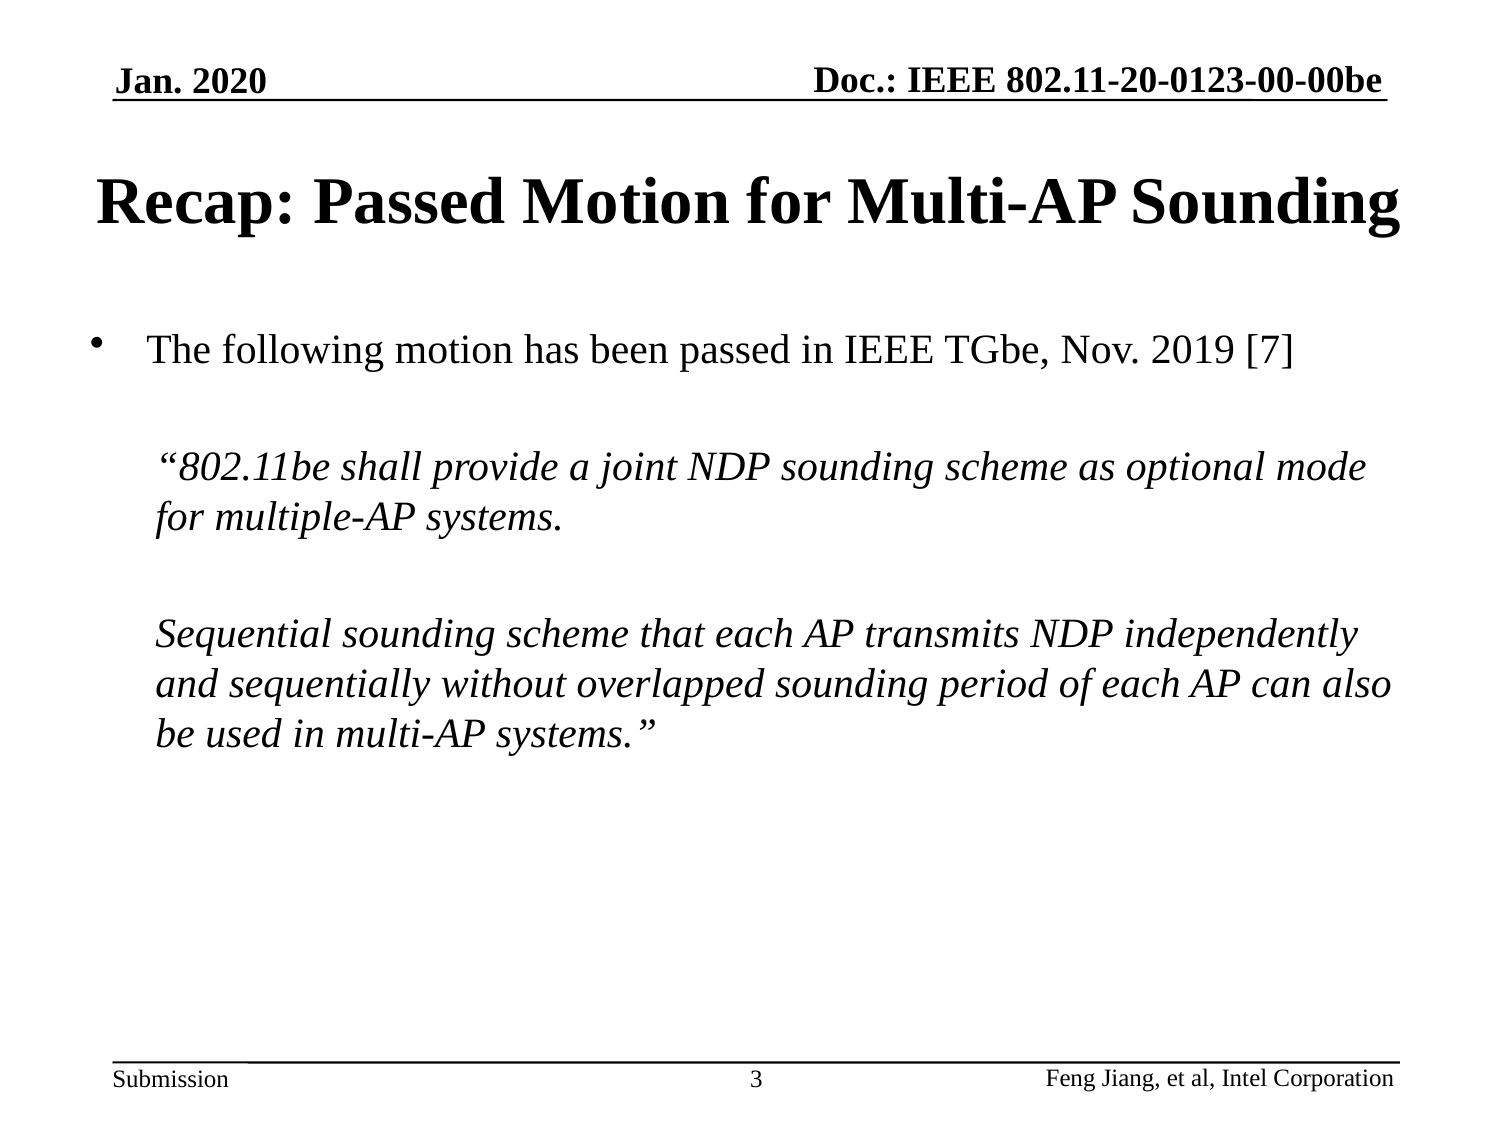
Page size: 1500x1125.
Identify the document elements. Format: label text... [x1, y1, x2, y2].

text_box Jan. 2020 [100, 48, 372, 102]
slide_number 3 [741, 1064, 772, 1093]
title Recap: Passed Motion for Multi-AP Sounding [74, 101, 1425, 292]
list The following motion has been passed in IEEE TGbe, Nov. 2019 [7] “802.11be shall provide a joint NDP sounding scheme as optional mode for multiple-AP systems. Sequential sounding scheme that each AP transmits NDP independently and sequentially without overlapped sounding period of each AP can also be used in multi-AP systems.” [74, 314, 1425, 1064]
